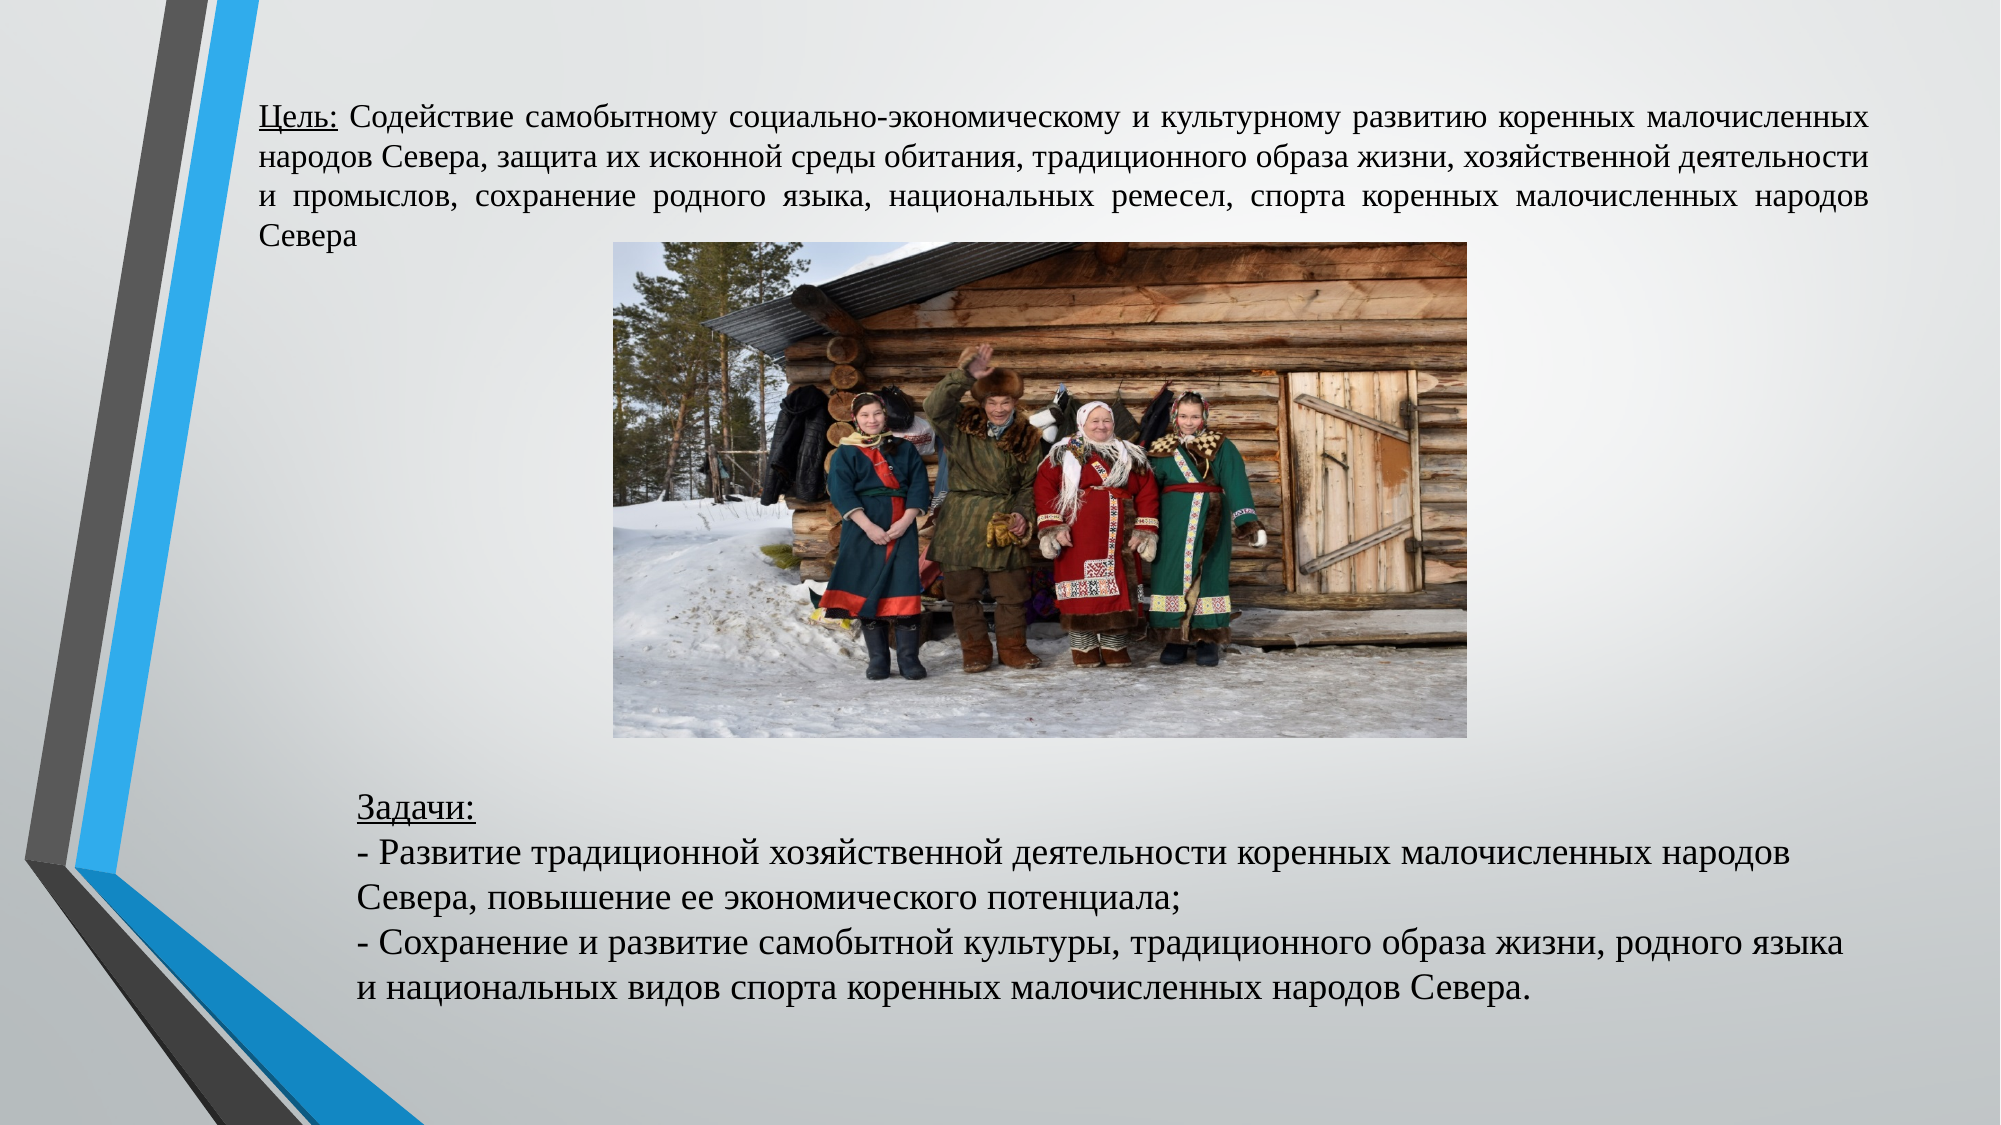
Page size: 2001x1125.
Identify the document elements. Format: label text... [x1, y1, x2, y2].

picture [613, 242, 1467, 738]
text_box Задачи: - Развитие традиционной хозяйственной деятельности коренных малочисленных народов Севера, повышение ее экономического потенциала; - Сохранение и развитие самобытной культуры, традиционного образа жизни, родного языка и национальных видов спорта коренных малочисленных народов Севера. [341, 775, 1886, 1015]
list Цель: Содействие самобытному социально-экономическому и культурному развитию коренных малочисленных народов Севера, защита их исконной среды обитания, традиционного образа жизни, хозяйственной деятельности и промыслов, сохранение родного языка, национальных ремесел, спорта коренных малочисленных народов Севера [243, 38, 1887, 309]
